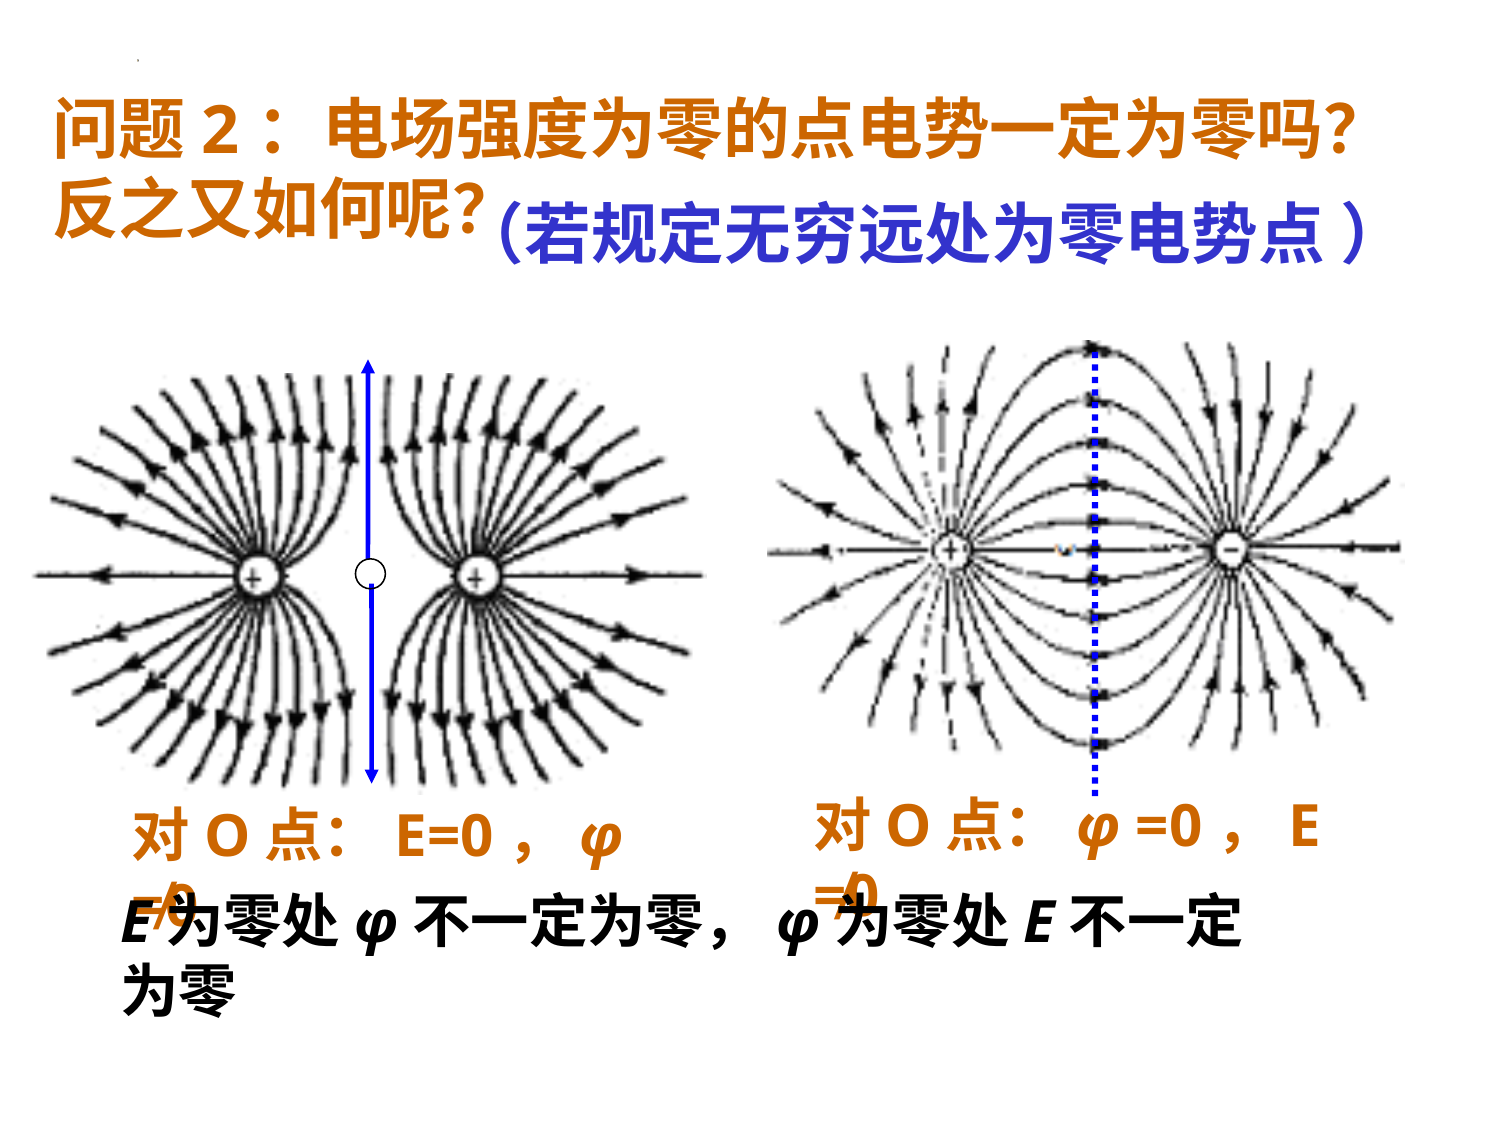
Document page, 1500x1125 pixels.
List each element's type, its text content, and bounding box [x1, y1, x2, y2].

text_box E为零处φ不一定为零，φ为零处E不一定为零 [105, 877, 1308, 1032]
picture [766, 339, 1405, 763]
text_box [355, 359, 386, 784]
picture [31, 373, 707, 796]
text_box 问题2：电场强度为零的点电势一定为零吗？反之又如何呢？ [37, 79, 1444, 254]
text_box 对O点：φ =0，E ≠0 [798, 780, 1399, 936]
text_box （若规定无穷远处为零电势点 ） [442, 184, 1469, 280]
text_box 对O点：E=0，φ ≠0 [117, 791, 718, 877]
